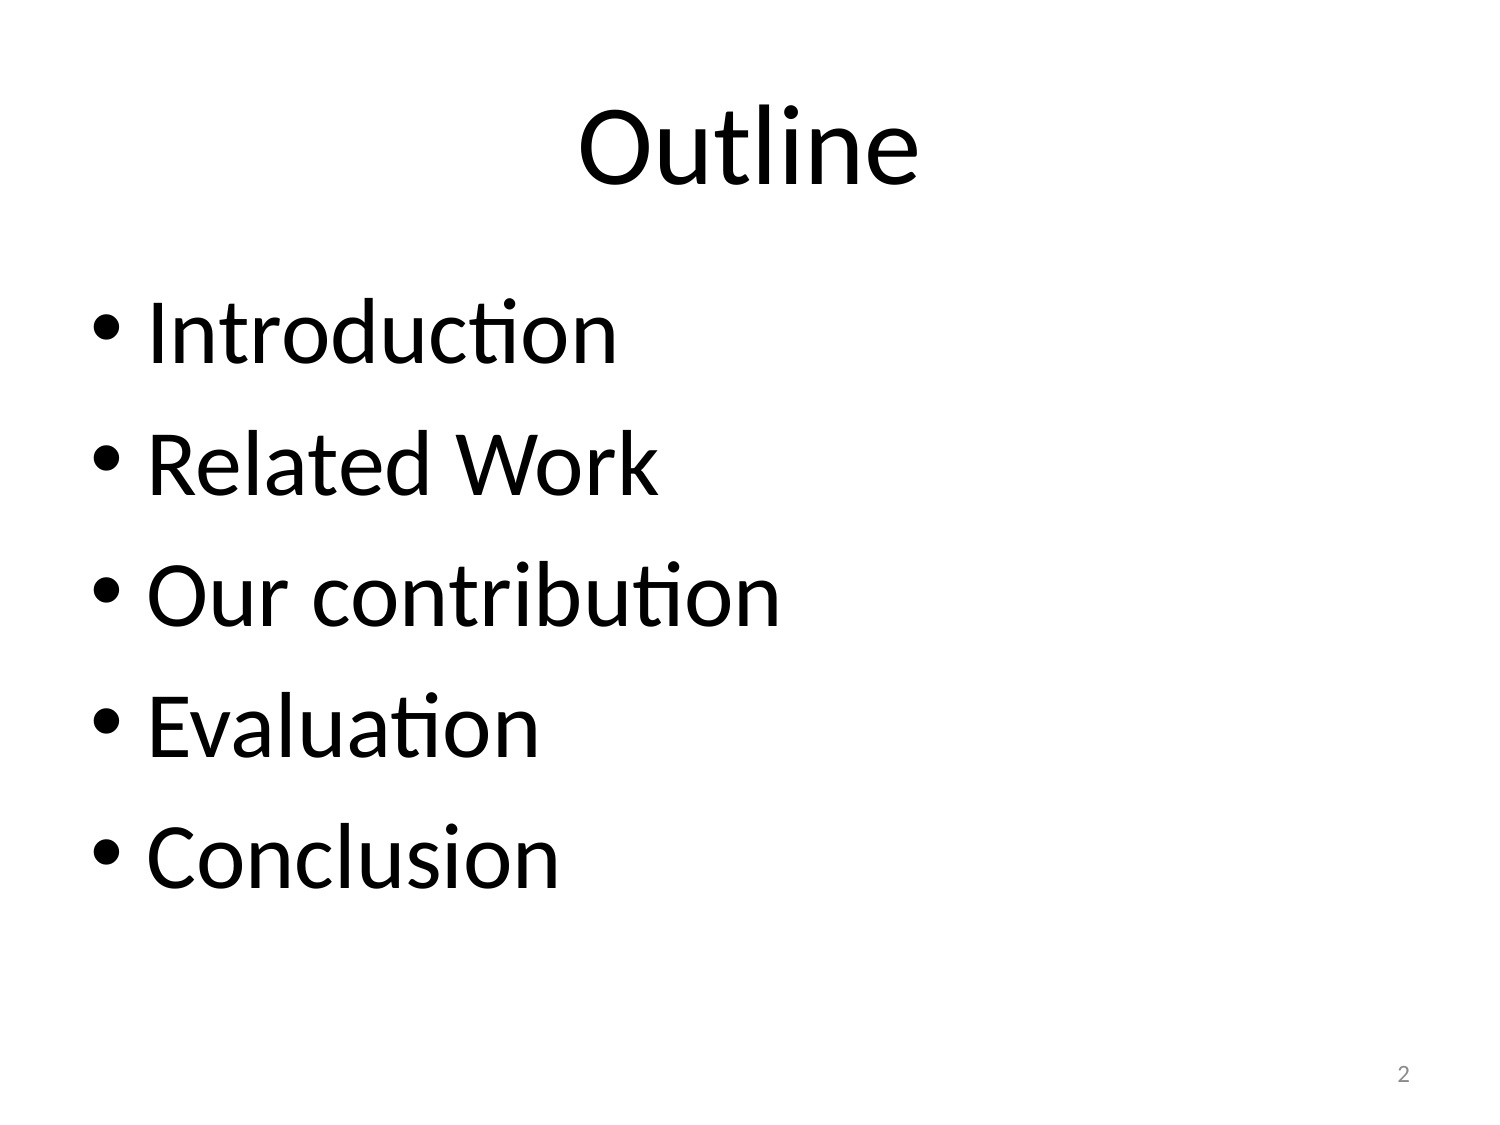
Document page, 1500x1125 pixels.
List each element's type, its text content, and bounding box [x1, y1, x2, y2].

title Outline [75, 45, 1425, 233]
slide_number 2 [1074, 1042, 1425, 1103]
list Introduction Related Work Our contribution Evaluation Conclusion [75, 262, 1425, 1005]
